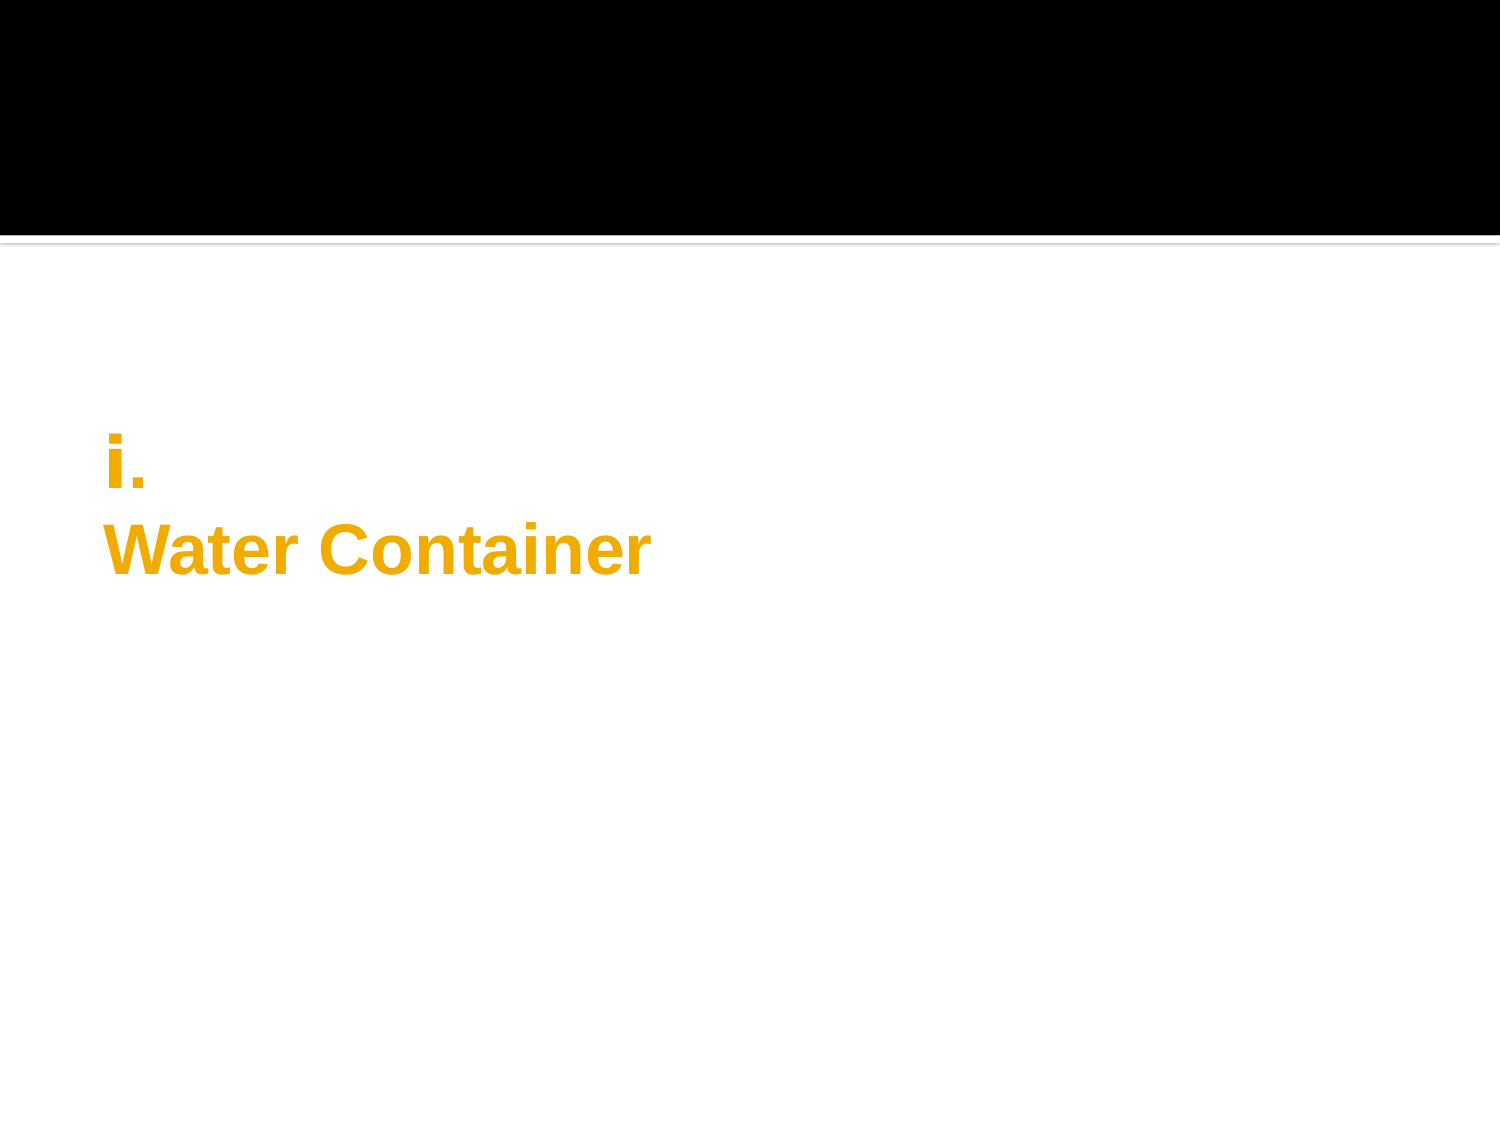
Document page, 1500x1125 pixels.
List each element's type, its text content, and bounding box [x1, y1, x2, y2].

title ⅰ. Water Container [88, 408, 1439, 597]
